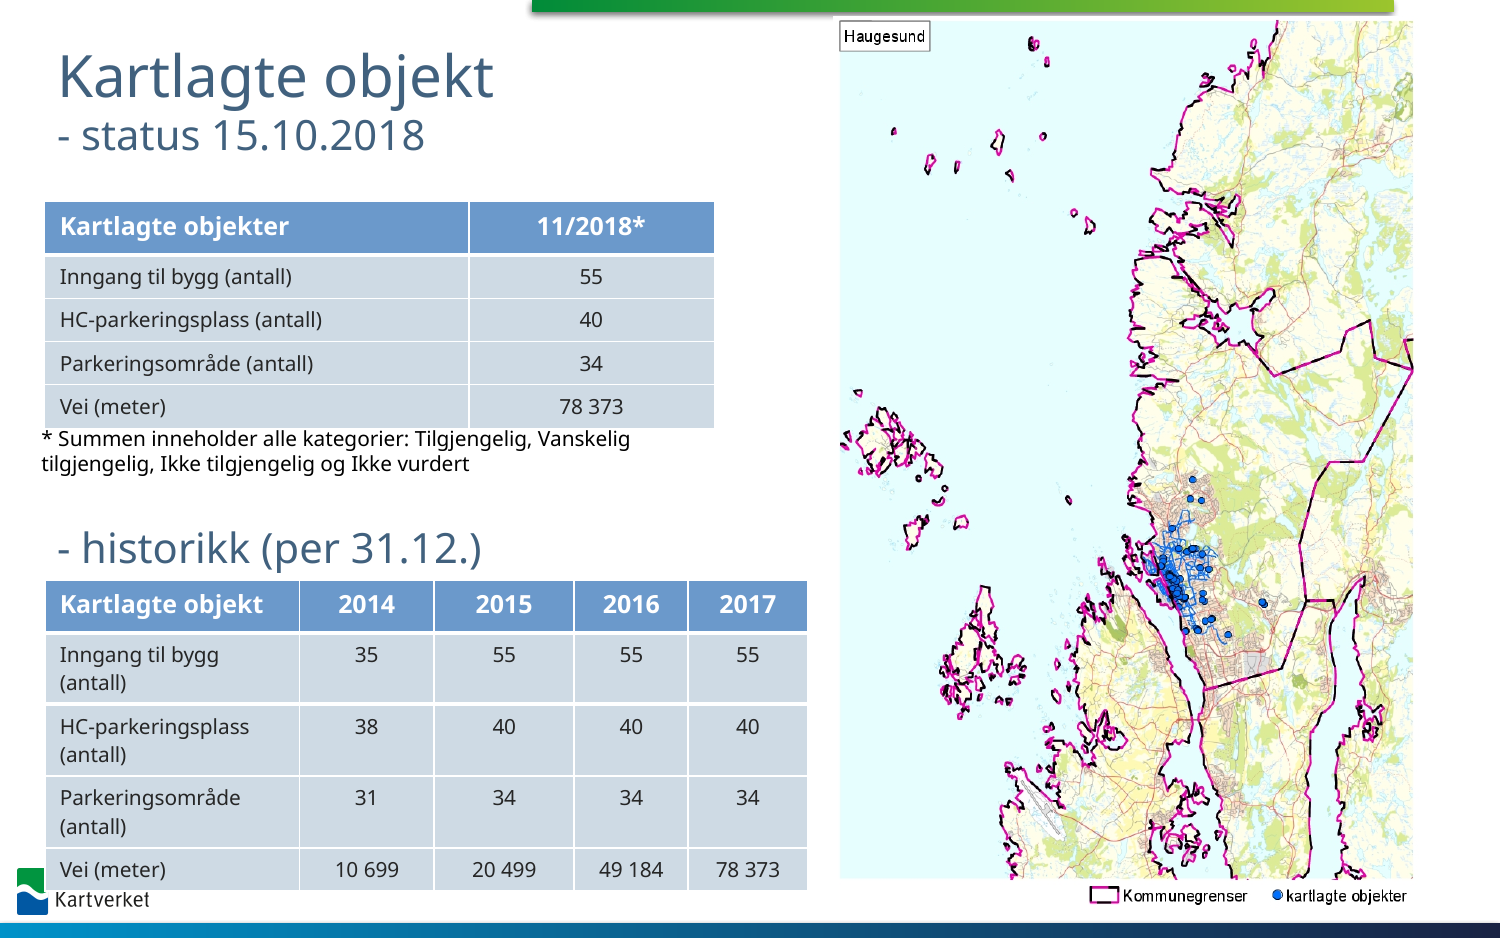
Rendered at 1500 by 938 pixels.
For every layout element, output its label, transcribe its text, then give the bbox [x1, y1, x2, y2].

table_cell HC-parkeringsplass (antall) [46, 706, 299, 775]
table_cell 34 [470, 342, 714, 384]
table_cell 40 [435, 706, 573, 775]
table_header 11/2018* [470, 202, 714, 253]
table_cell 34 [575, 777, 687, 847]
table_header 2014 [300, 581, 433, 631]
table_cell 55 [470, 257, 714, 298]
table_cell Parkeringsområde (antall) [45, 342, 468, 384]
table_cell 78 373 [470, 385, 714, 428]
table_cell Inngang til bygg (antall) [46, 635, 299, 702]
table_cell 49 184 [575, 849, 687, 890]
text_box * Summen inneholder alle kategorier: Tilgjengelig, Vanskelig tilgjengelig, Ikke tilgjengelig og Ikke vurdert [26, 417, 711, 483]
table_cell 35 [300, 635, 433, 702]
table_cell Vei (meter) [46, 849, 299, 890]
text_box - historikk (per 31.12.) [42, 496, 828, 580]
table_cell 40 [689, 706, 807, 775]
table_cell 34 [435, 777, 573, 847]
table_cell HC-parkeringsplass (antall) [45, 299, 468, 341]
table_cell Vei (meter) [45, 385, 468, 417]
table_header Kartlagte objekt [46, 581, 299, 631]
table_cell 34 [689, 777, 807, 847]
table_cell Parkeringsområde (antall) [46, 777, 299, 847]
table_header 2016 [575, 581, 687, 631]
table_cell 38 [300, 706, 433, 775]
table_cell 55 [689, 635, 807, 702]
table_cell 55 [435, 635, 573, 702]
table_cell Inngang til bygg (antall) [45, 257, 468, 298]
table_header Kartlagte objekter [45, 202, 468, 253]
table_cell 40 [470, 299, 714, 341]
text_box Kartlagte objekt - status 15.10.2018 [42, 24, 828, 167]
picture [833, 16, 1419, 913]
table_cell 31 [300, 777, 433, 847]
table_cell 20 499 [435, 849, 573, 890]
table_cell 40 [575, 706, 687, 775]
table_header 2015 [435, 581, 573, 631]
table_cell 10 699 [300, 849, 433, 890]
table_cell 78 373 [689, 849, 807, 890]
table_header 2017 [689, 581, 807, 631]
table_cell 55 [575, 635, 687, 702]
